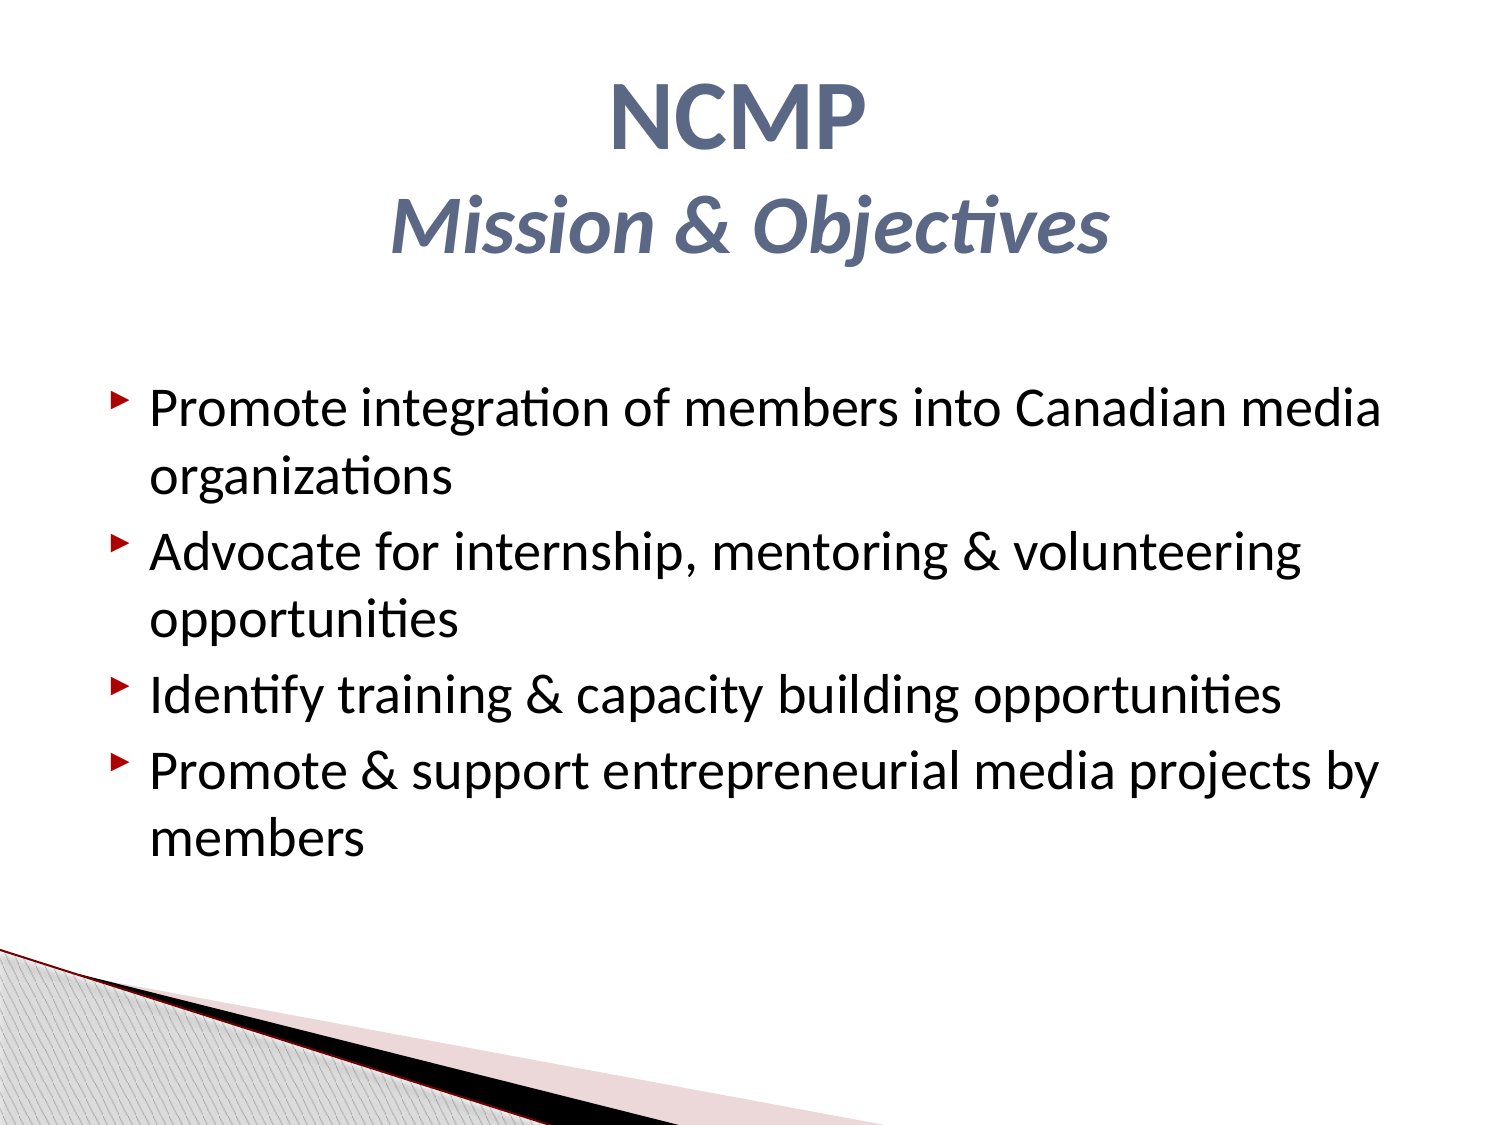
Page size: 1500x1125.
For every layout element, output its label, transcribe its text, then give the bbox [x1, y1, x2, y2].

title NCMP Mission & Objectives [75, 45, 1425, 275]
list Promote integration of members into Canadian media organizations Advocate for internship, mentoring & volunteering opportunities Identify training & capacity building opportunities Promote & support entrepreneurial media projects by members [75, 287, 1425, 986]
